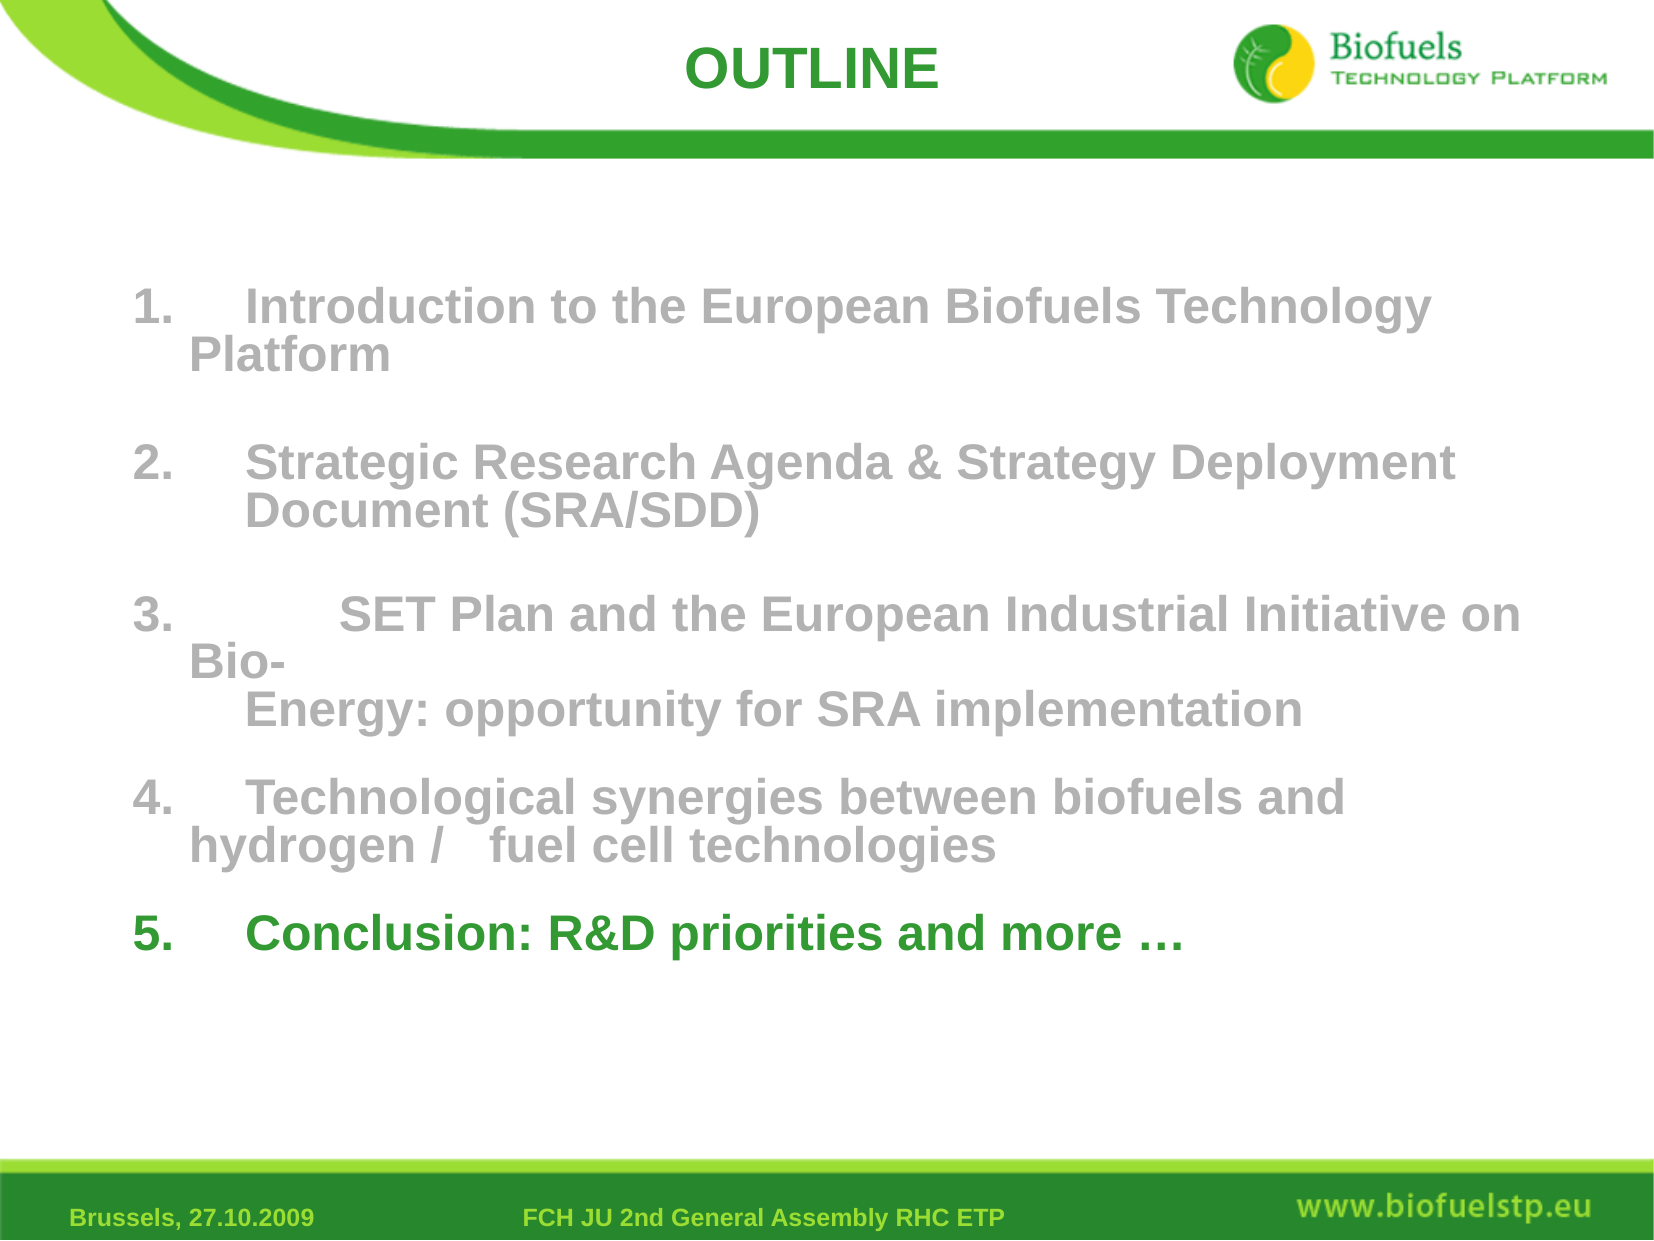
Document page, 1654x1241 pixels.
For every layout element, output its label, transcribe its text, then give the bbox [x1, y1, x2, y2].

text_box [41, 224, 1654, 738]
text_box [374, 0, 1654, 125]
picture [0, 0, 1654, 1240]
text_box OUTLINE [337, 29, 1288, 110]
text_box Introduction to the European Biofuels Technology Platform Strategic Research Agenda & Strategy Deployment Document (SRA/SDD) SET Plan and the European Industrial Initiative on Bio- Energy: opportunity for SRA implementation Technological synergies between biofuels and hydrogen / fuel cell technologies Conclusion: R&D priorities and more … [82, 277, 1595, 968]
